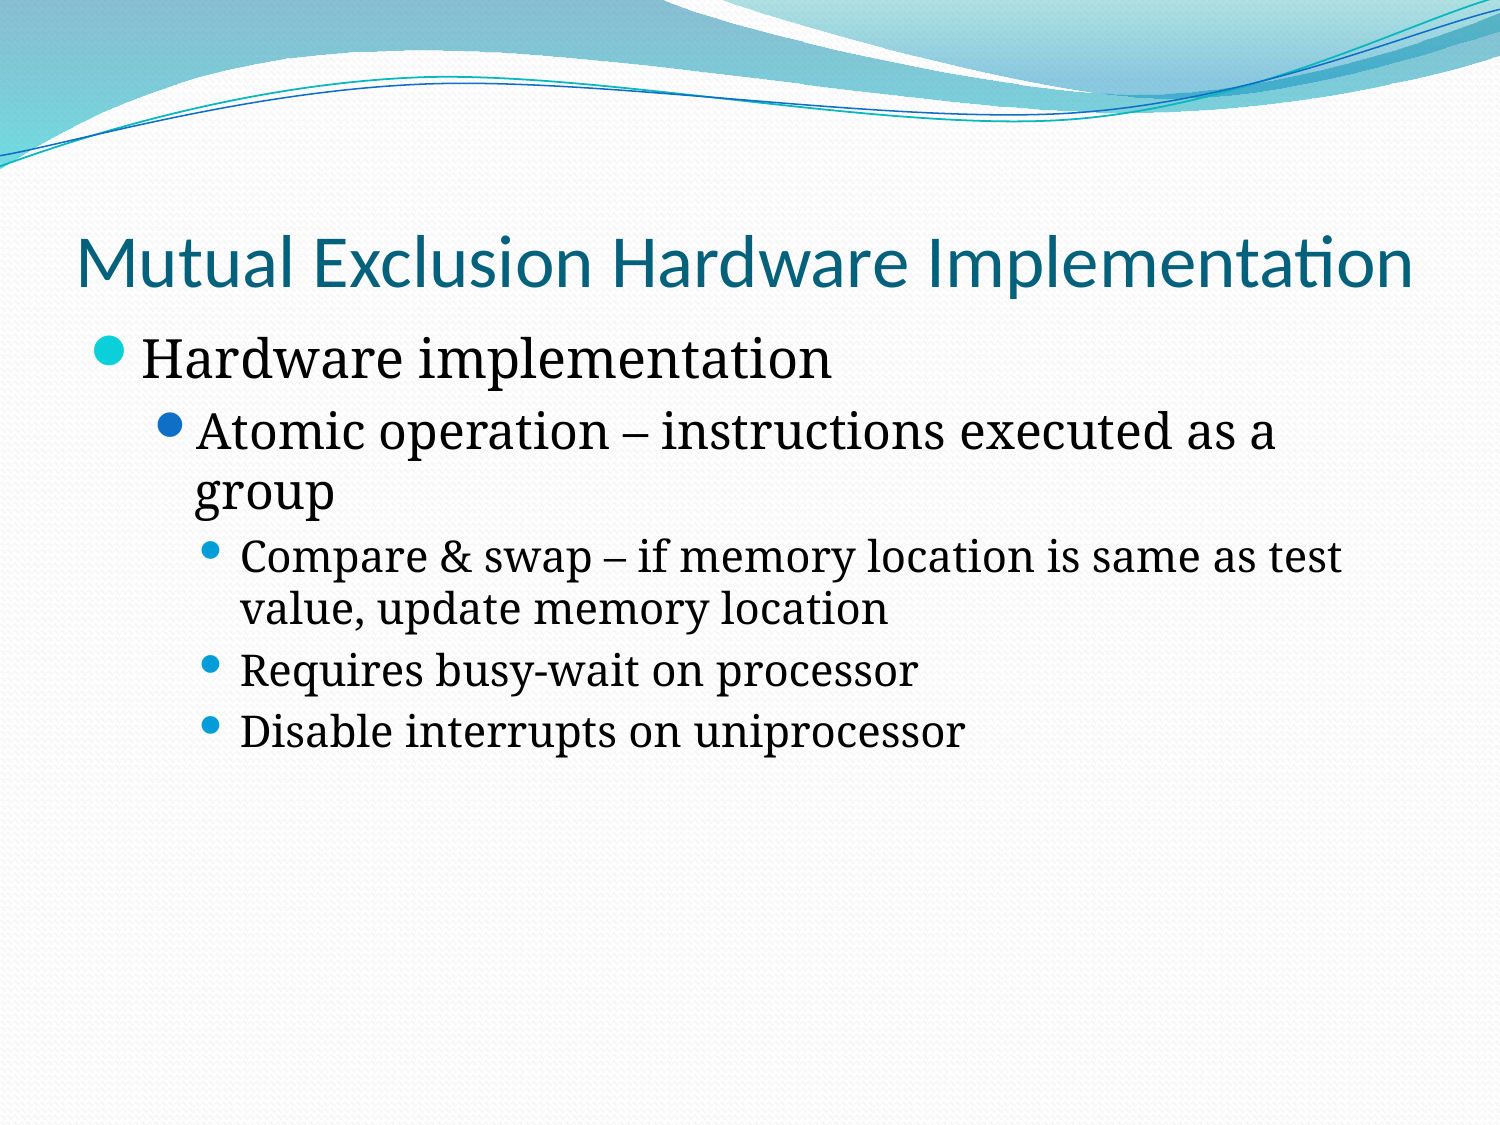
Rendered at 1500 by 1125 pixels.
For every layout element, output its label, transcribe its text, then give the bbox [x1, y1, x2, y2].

list Hardware implementation Atomic operation – instructions executed as a group Compare & swap – if memory location is same as test value, update memory location Requires busy-wait on processor Disable interrupts on uniprocessor [75, 317, 1425, 1038]
title Mutual Exclusion Hardware Implementation [75, 115, 1425, 303]
